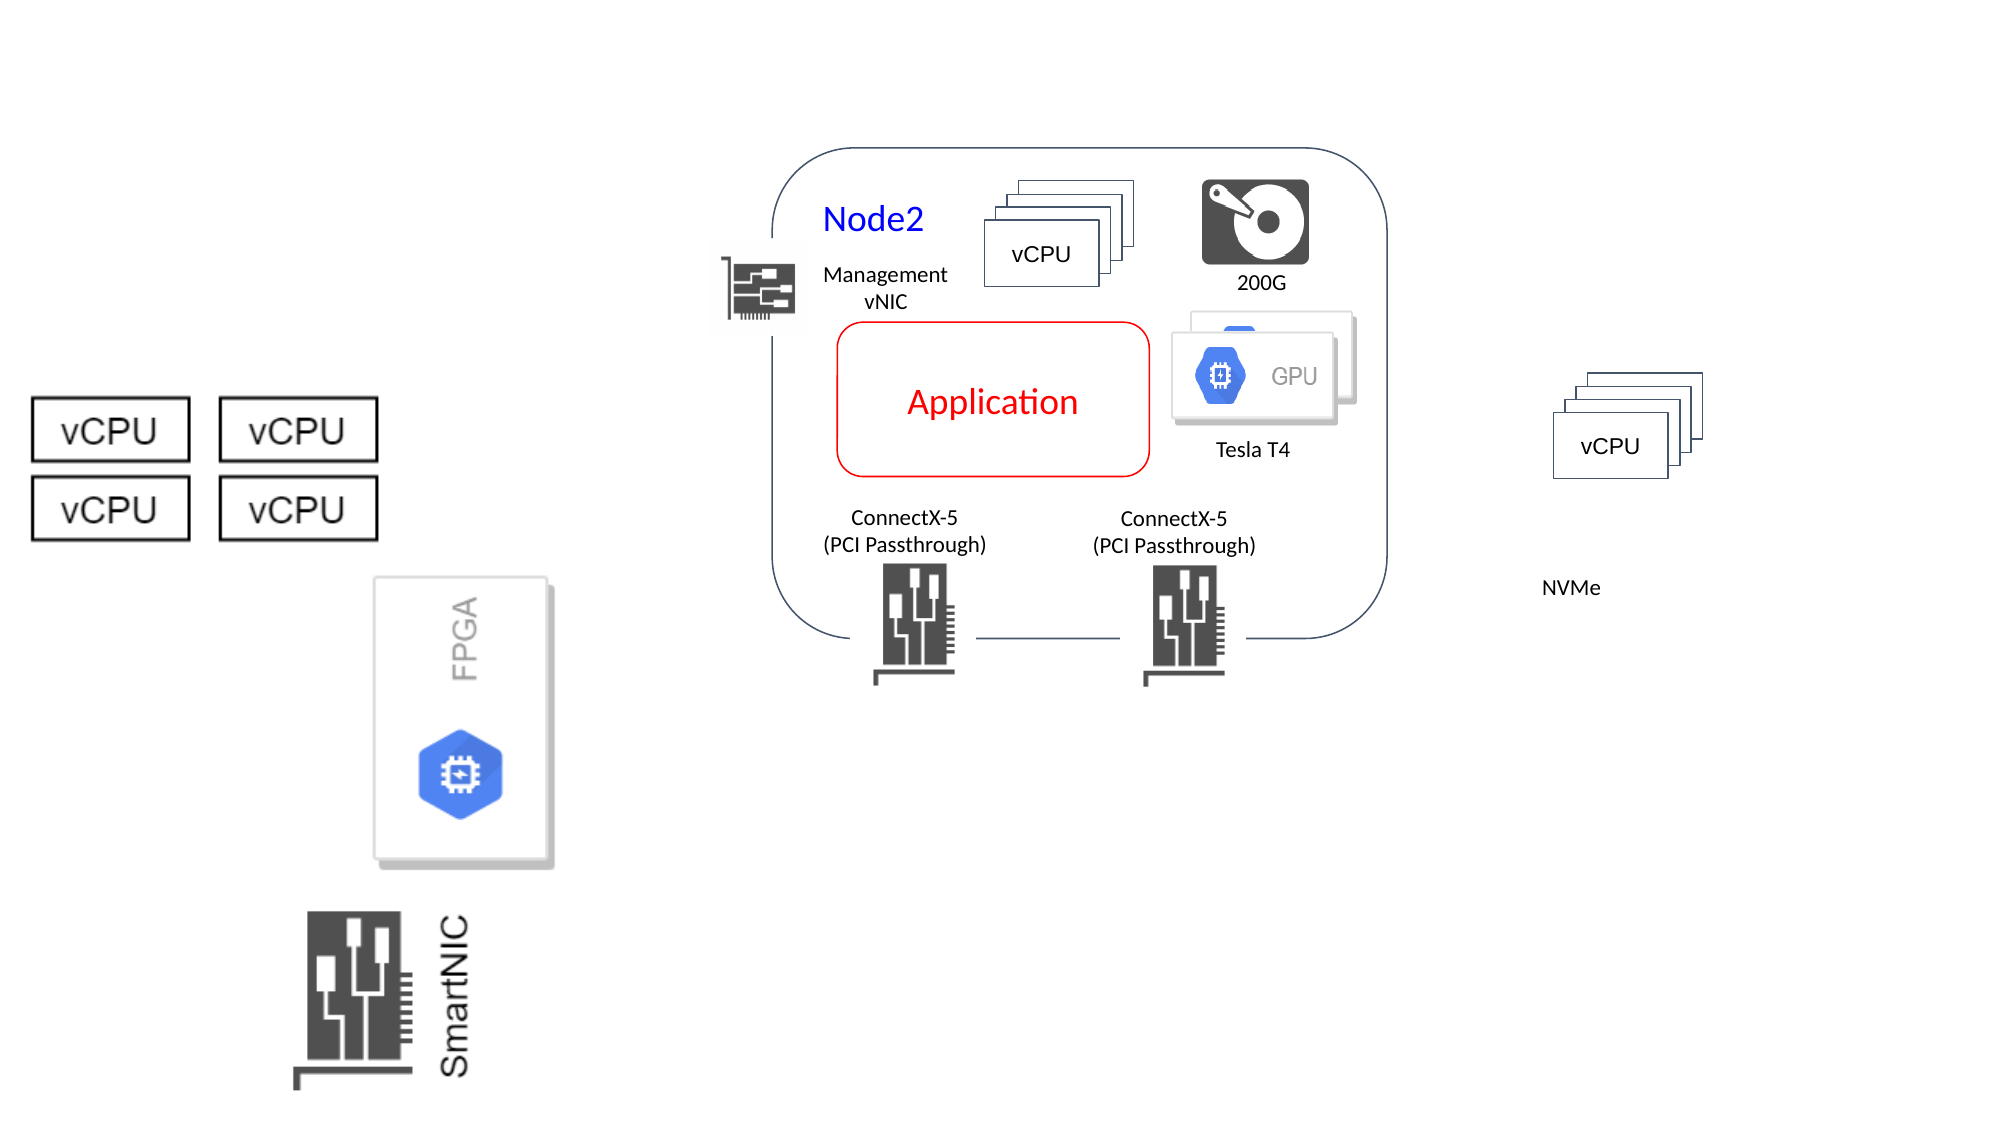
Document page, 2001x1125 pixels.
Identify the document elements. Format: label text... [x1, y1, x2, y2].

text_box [1153, 311, 1355, 448]
picture [0, 366, 588, 1122]
text_box vCPU [1576, 386, 1692, 453]
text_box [1172, 290, 1374, 427]
text_box NVMe [1483, 559, 1660, 615]
text_box vCPU [1587, 372, 1703, 440]
text_box vCPU [984, 220, 1100, 287]
text_box vCPU [1007, 194, 1123, 261]
text_box vCPU [1018, 180, 1134, 247]
picture [1181, 158, 1329, 288]
text_box ConnectX-5 (PCI Passthrough) [802, 487, 1008, 573]
text_box Application [837, 322, 1150, 477]
picture [709, 237, 809, 338]
text_box Management vNIC [808, 244, 983, 330]
text_box ConnectX-5 (PCI Passthrough) [1072, 488, 1277, 574]
picture [850, 540, 976, 707]
text_box vCPU [995, 207, 1111, 274]
text_box Tesla T4 [1164, 448, 1342, 476]
picture [1119, 542, 1246, 708]
text_box [772, 147, 1388, 639]
text_box vCPU [1553, 412, 1669, 479]
text_box Node2 [771, 179, 976, 244]
text_box vCPU [1564, 399, 1680, 466]
